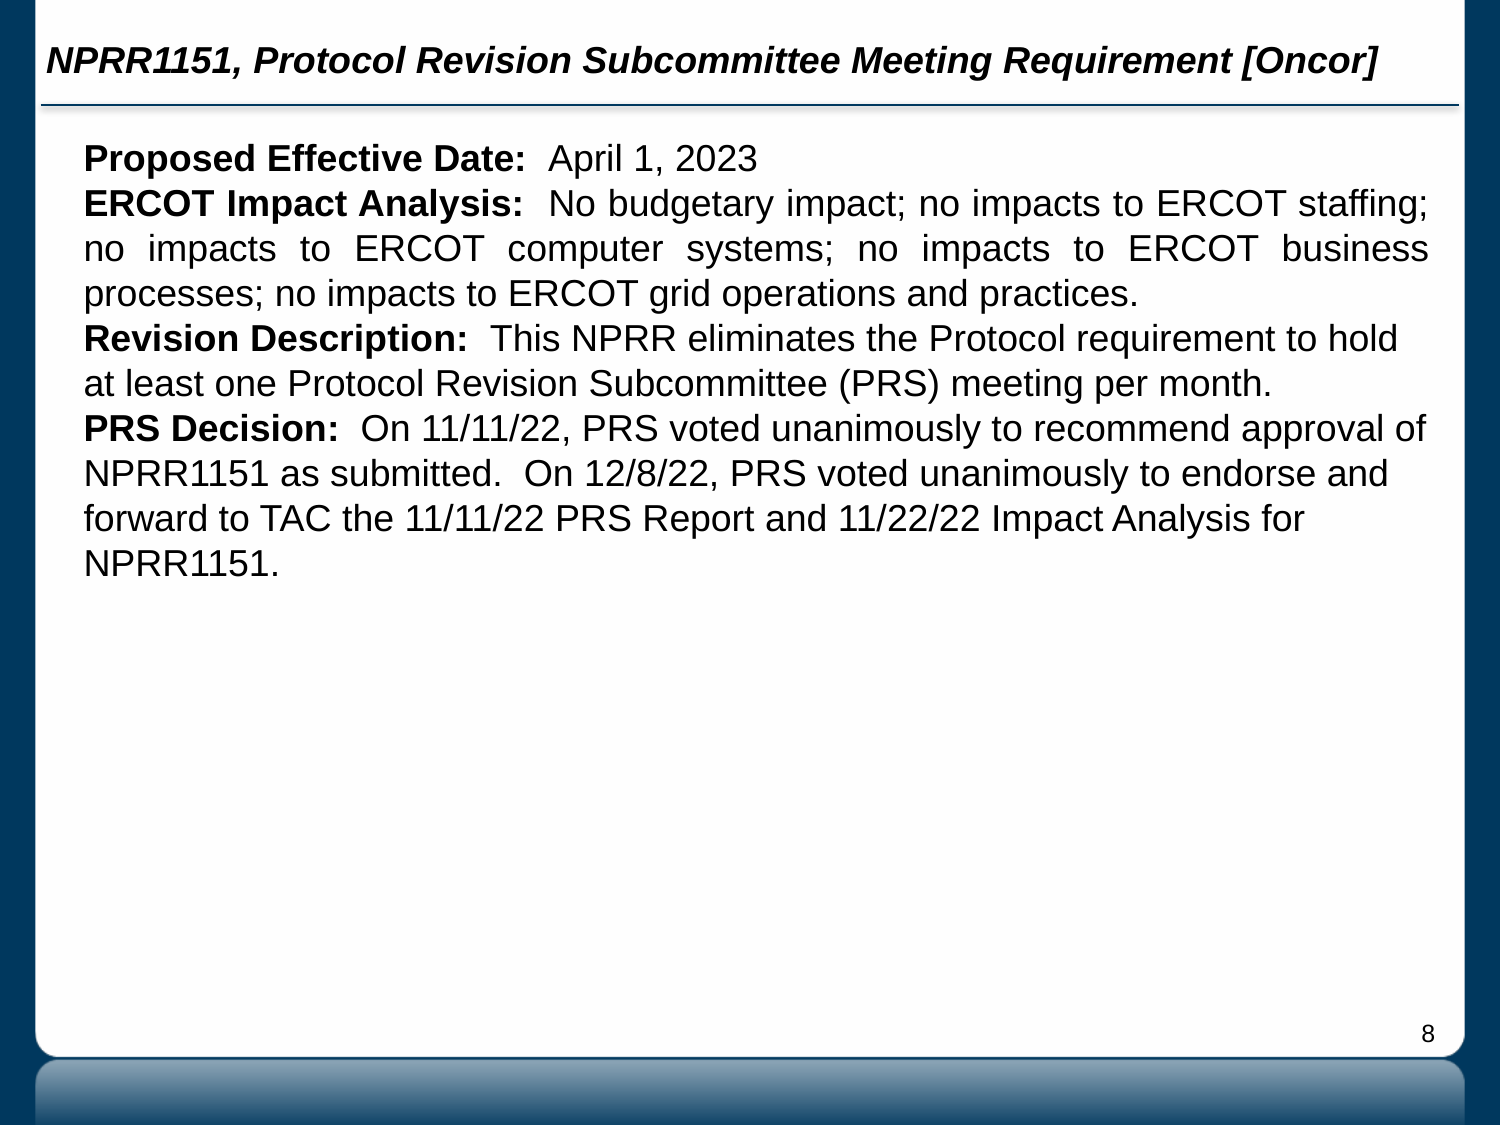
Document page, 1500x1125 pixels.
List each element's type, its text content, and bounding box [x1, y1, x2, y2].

title NPRR1151, Protocol Revision Subcommittee Meeting Requirement [Oncor] [31, 20, 1464, 97]
text_box Proposed Effective Date: April 1, 2023 ERCOT Impact Analysis: No budgetary impact; no impacts to ERCOT staffing; no impacts to ERCOT computer systems; no impacts to ERCOT business processes; no impacts to ERCOT grid operations and practices. Revision Description: This NPRR eliminates the Protocol requirement to hold at least one Protocol Revision Subcommittee (PRS) meeting per month. PRS Decision: On 11/11/22, PRS voted unanimously to recommend approval of NPRR1151 as submitted. On 12/8/22, PRS voted unanimously to endorse and forward to TAC the 11/11/22 PRS Report and 11/22/22 Impact Analysis for NPRR1151. [31, 126, 1444, 592]
picture [35, 0, 1465, 1125]
